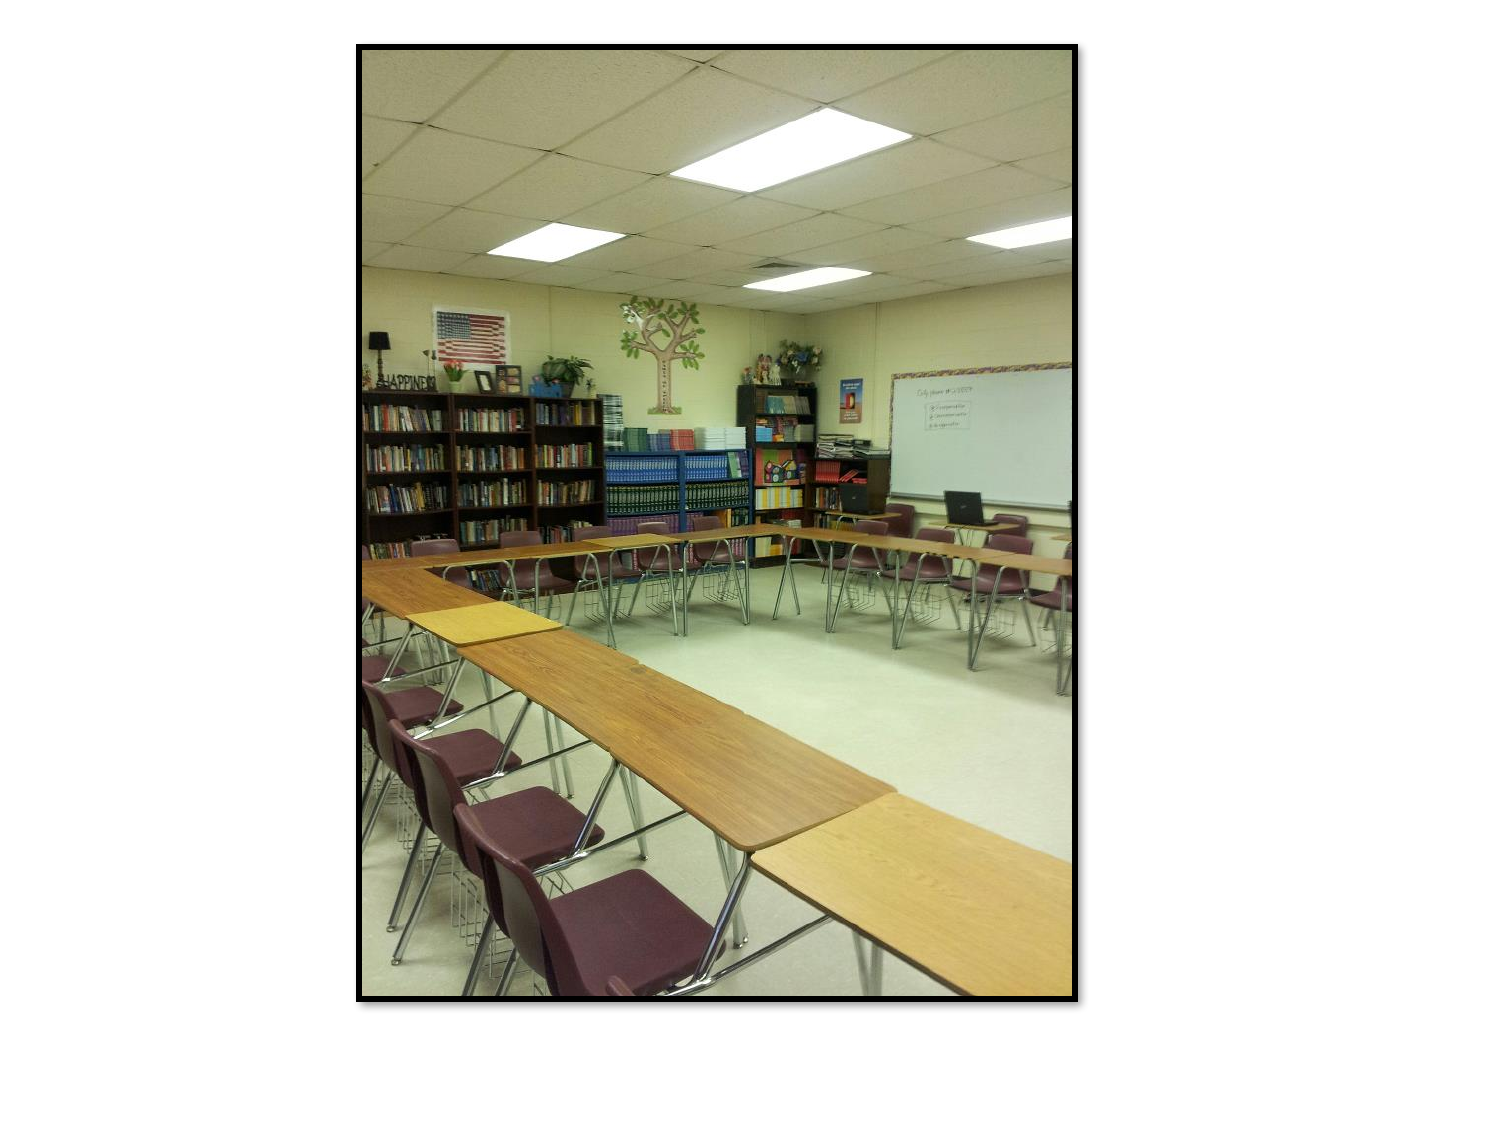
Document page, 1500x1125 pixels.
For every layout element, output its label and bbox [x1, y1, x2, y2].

picture [362, 49, 1072, 996]
